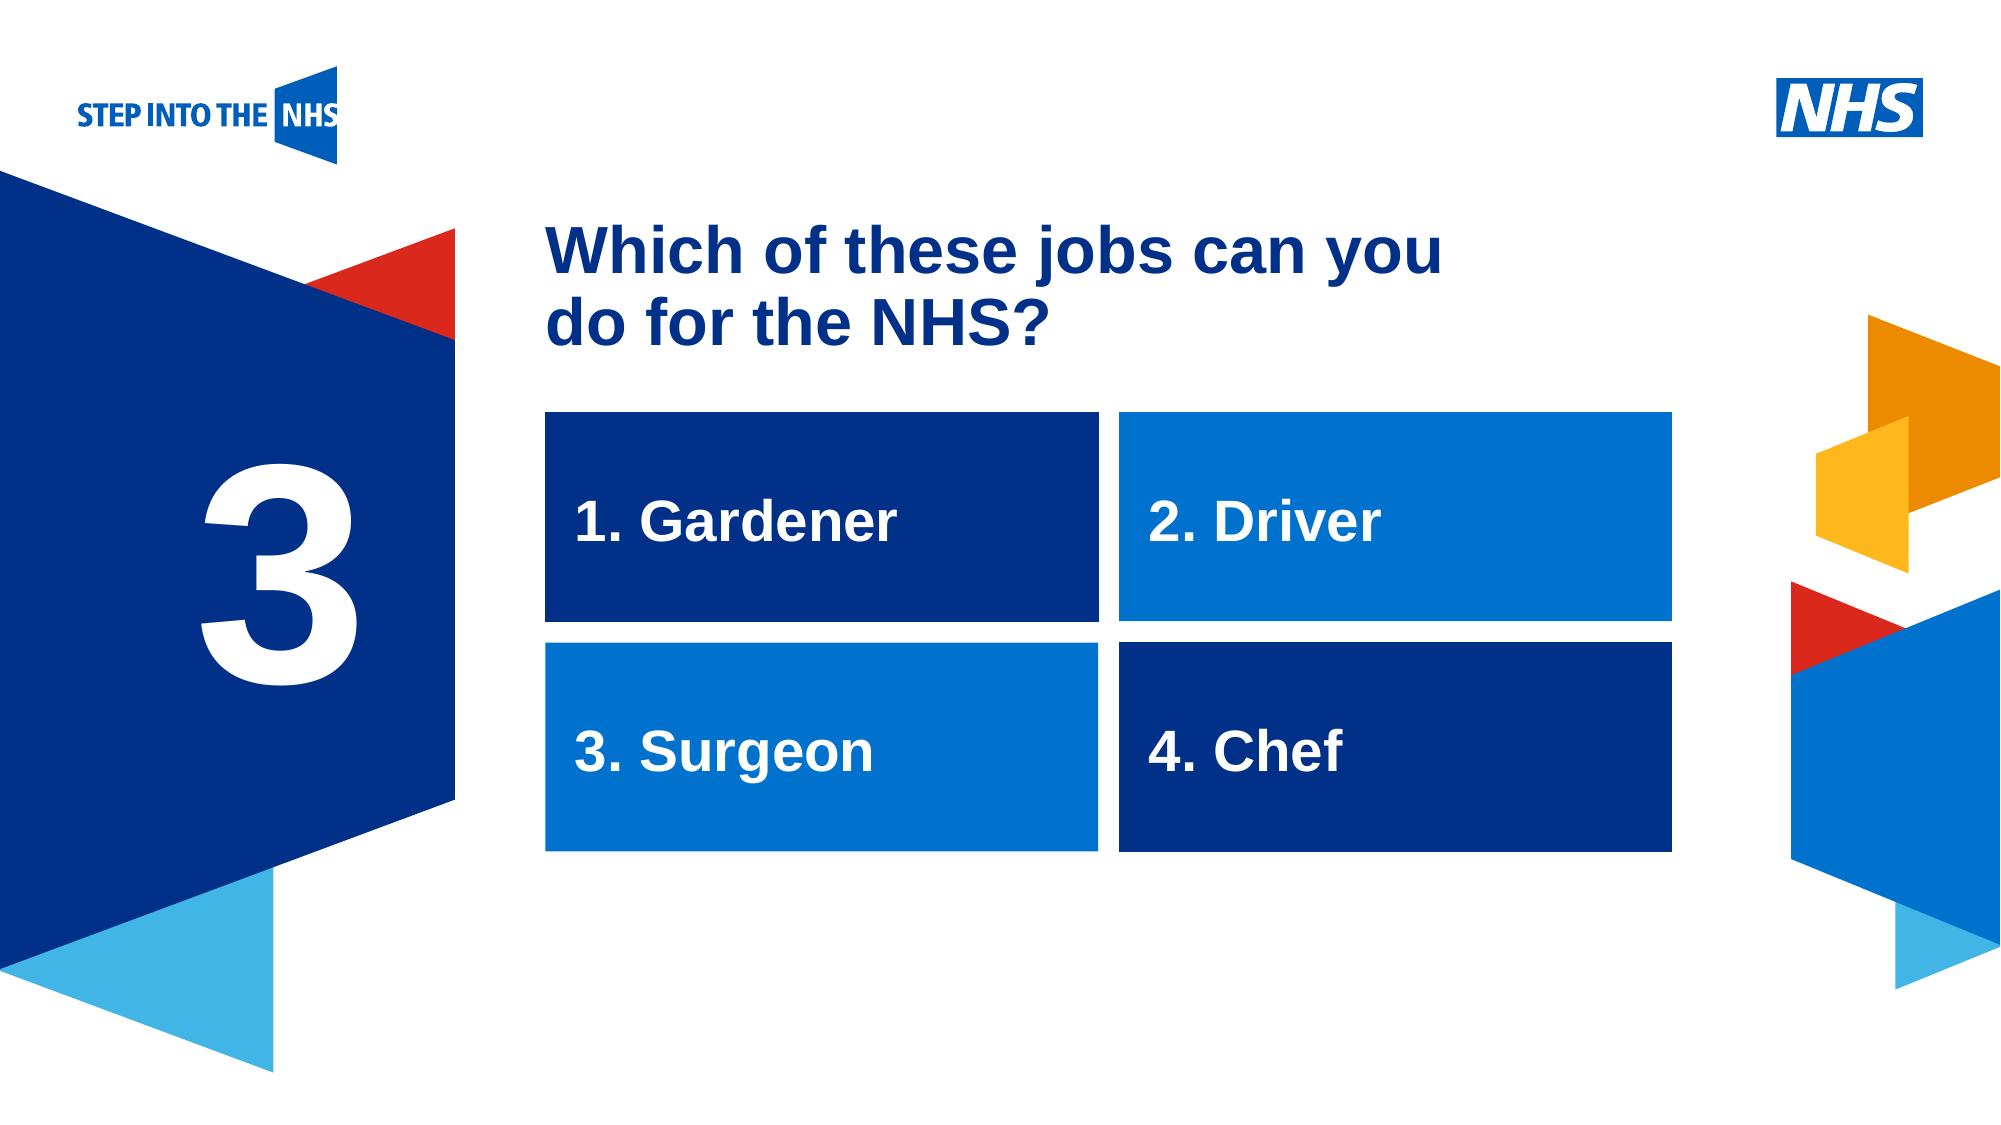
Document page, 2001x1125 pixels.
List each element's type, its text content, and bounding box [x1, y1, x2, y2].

text_box 4. Chef [1119, 642, 1672, 852]
text_box 2. Driver [1119, 412, 1672, 622]
text_box 1. Gardener [545, 412, 1099, 622]
title Which of these jobs can you do for the NHS? [545, 216, 1673, 343]
text_box 3. Surgeon [545, 642, 1099, 852]
text_box 3 [194, 412, 401, 713]
